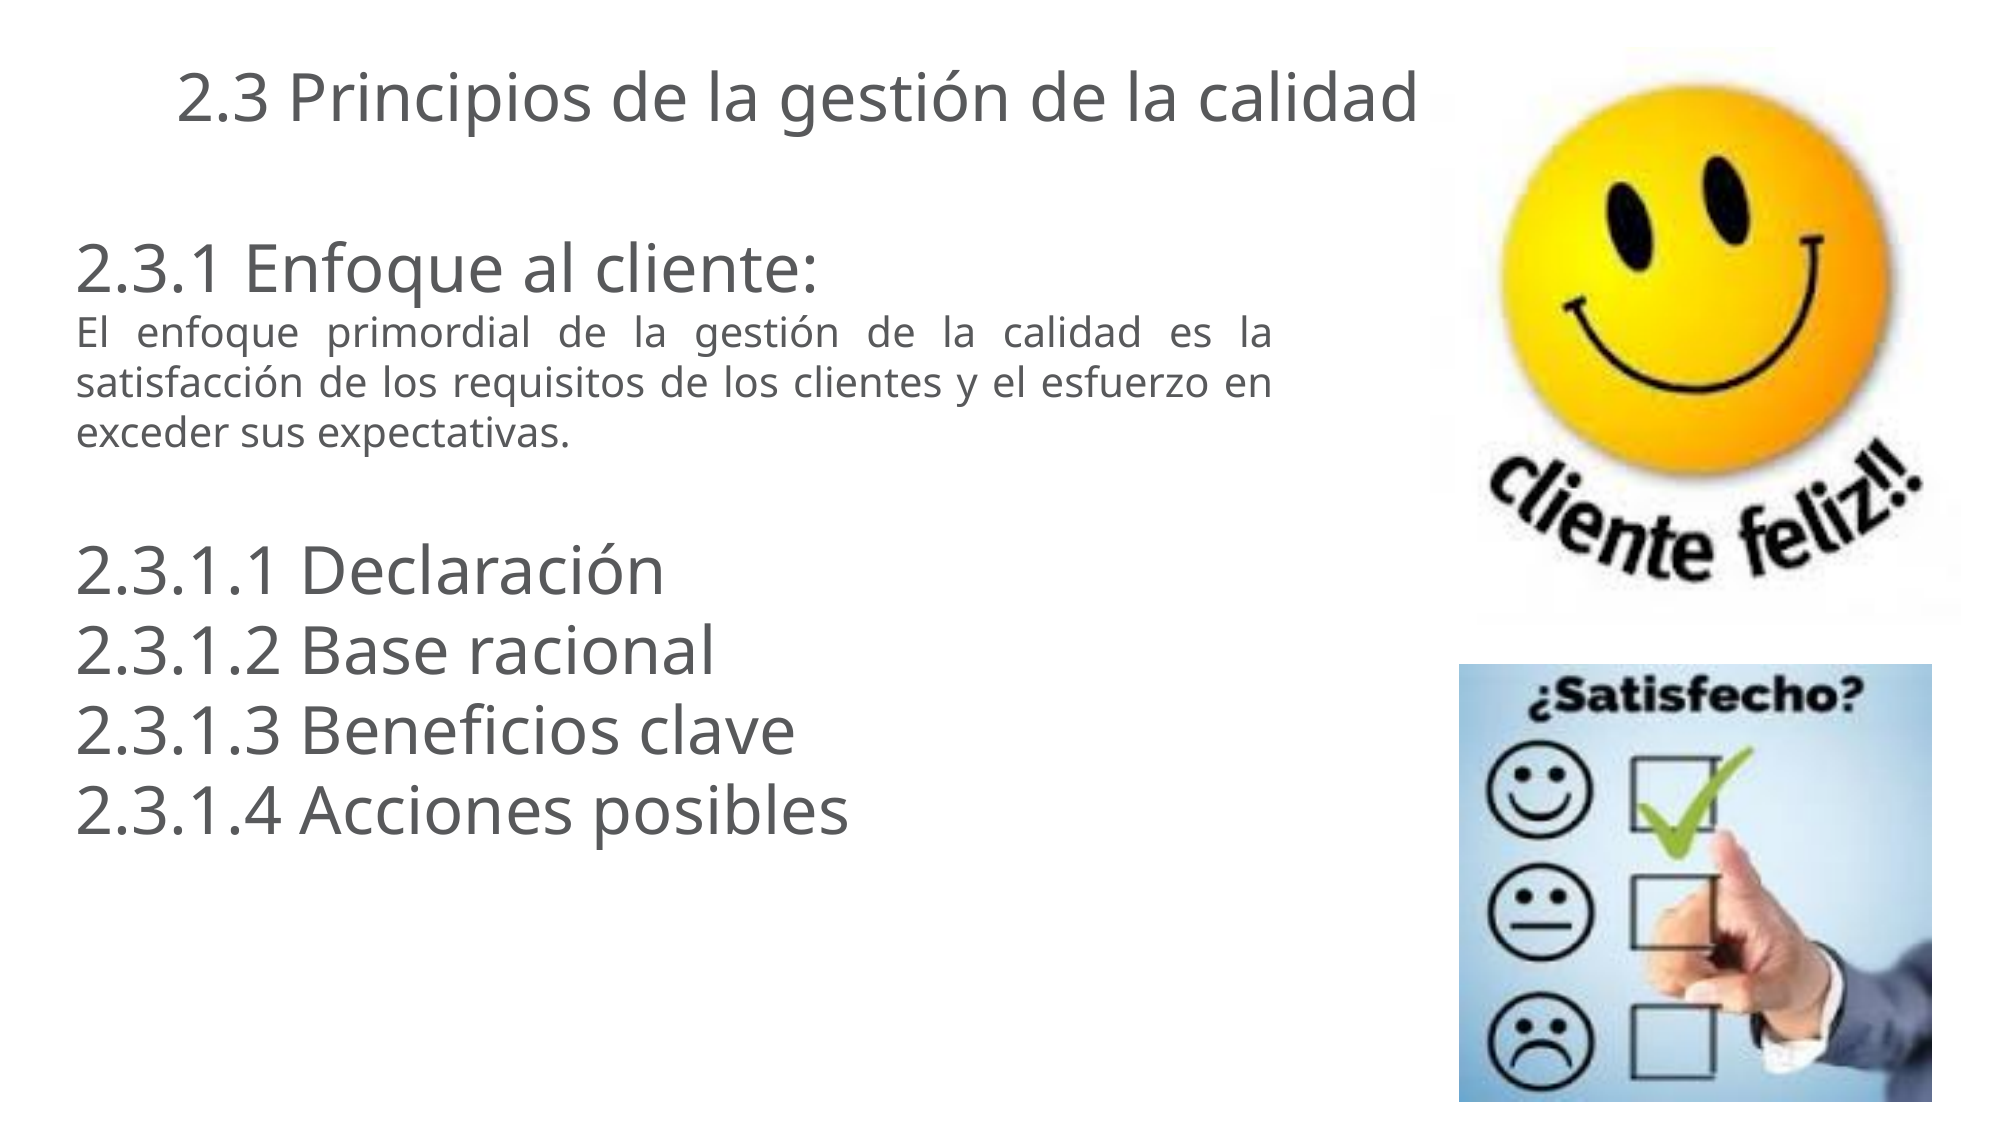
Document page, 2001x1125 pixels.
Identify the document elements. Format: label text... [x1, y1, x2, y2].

text_box 2.3.1 Enfoque al cliente: El enfoque primordial de la gestión de la calidad es la satisfacción de los requisitos de los clientes y el esfuerzo en exceder sus expectativas. [60, 218, 1289, 463]
text_box 2.3 Principios de la gestión de la calidad [161, 47, 1430, 143]
text_box 2.3.1.1 Declaración 2.3.1.2 Base racional 2.3.1.3 Beneficios clave 2.3.1.4 Acciones posibles [60, 520, 898, 856]
picture [1430, 47, 1961, 625]
picture [1459, 664, 1932, 1102]
